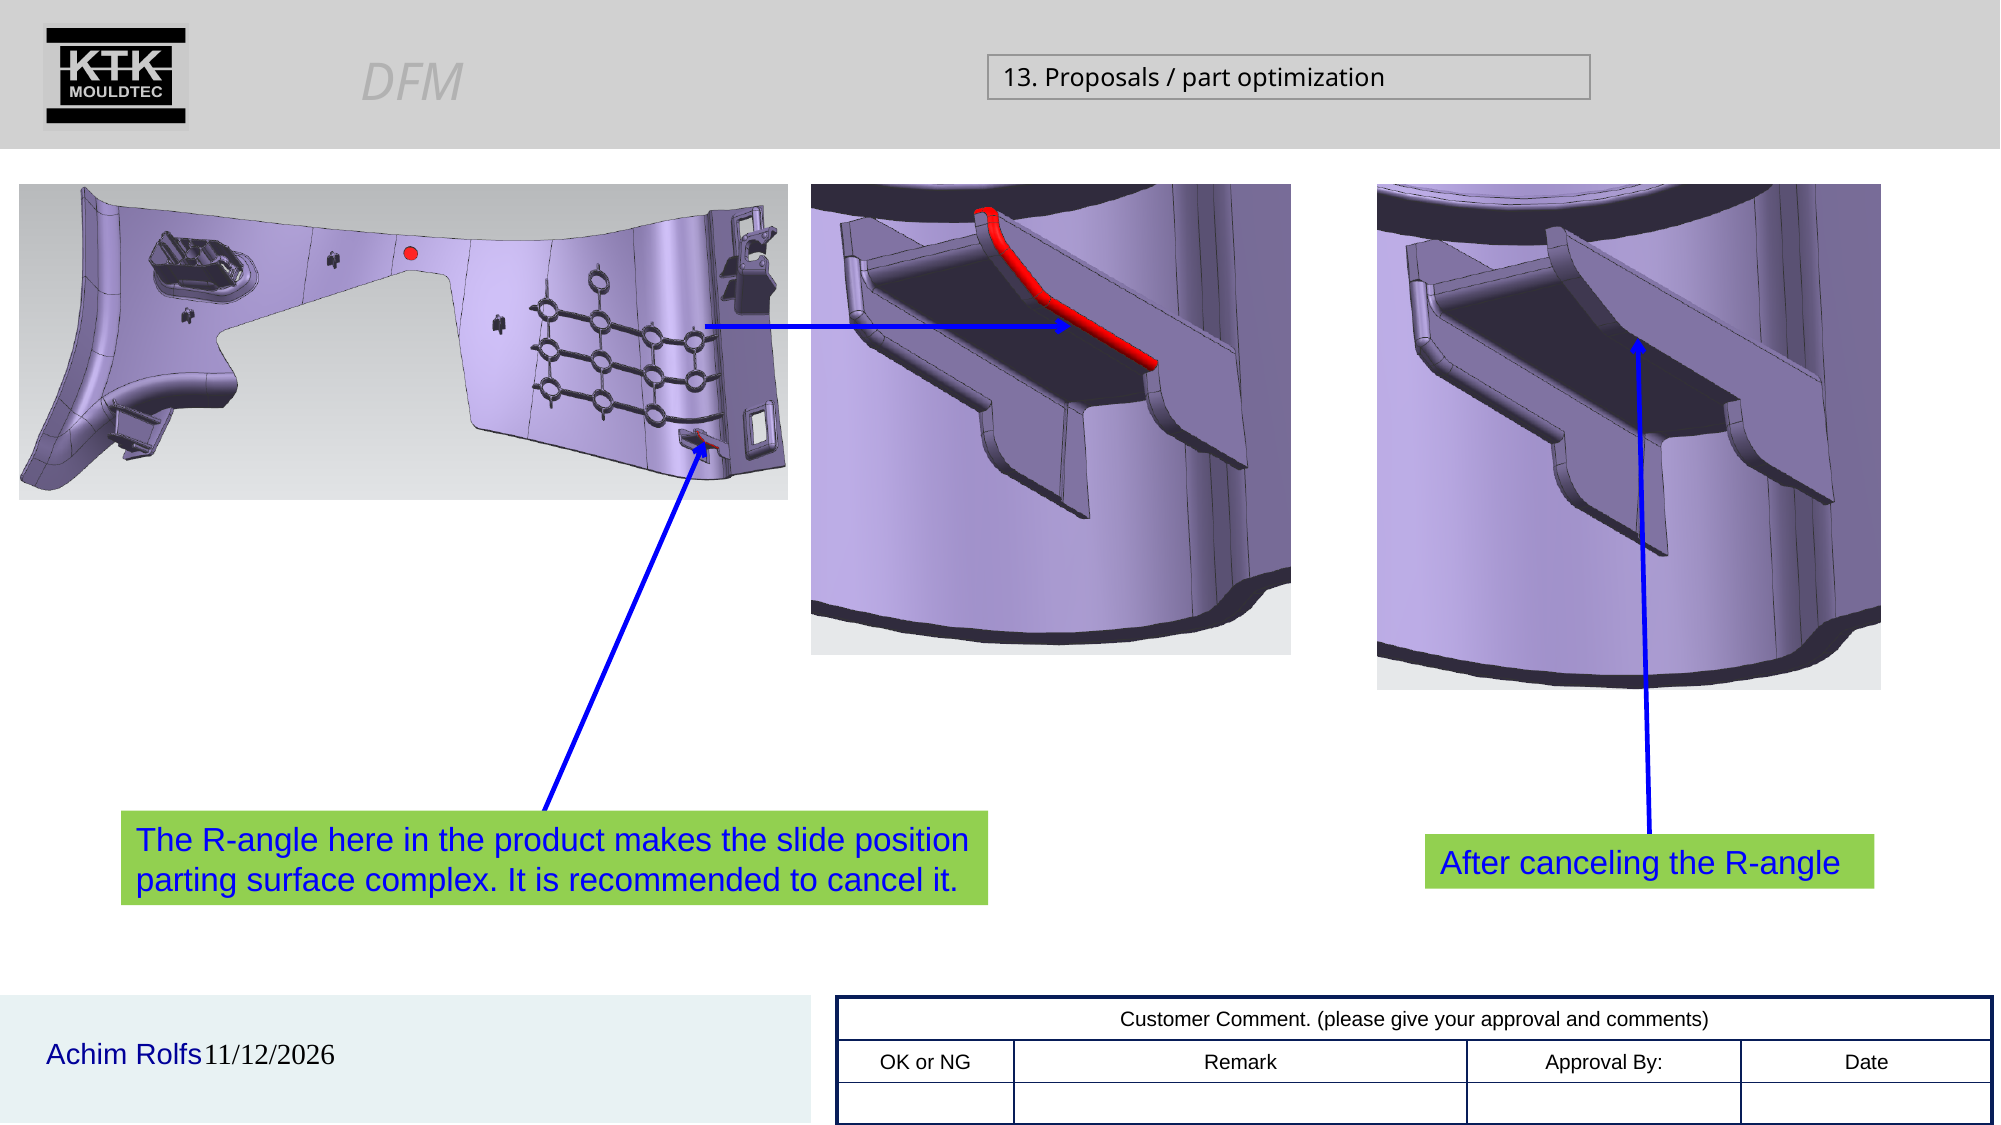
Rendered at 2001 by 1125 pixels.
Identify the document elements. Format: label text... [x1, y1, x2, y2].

text_box 13. Proposals / part optimization [988, 54, 1591, 100]
slide_number [188, 1027, 433, 1106]
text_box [538, 441, 705, 823]
text_box The R-angle here in the product makes the slide position parting surface complex. It is recommended to cancel it. [121, 810, 989, 906]
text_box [1637, 337, 1650, 835]
picture [1377, 184, 1881, 691]
text_box After canceling the R-angle [1425, 834, 1875, 889]
picture [810, 184, 1291, 656]
picture [19, 184, 788, 500]
